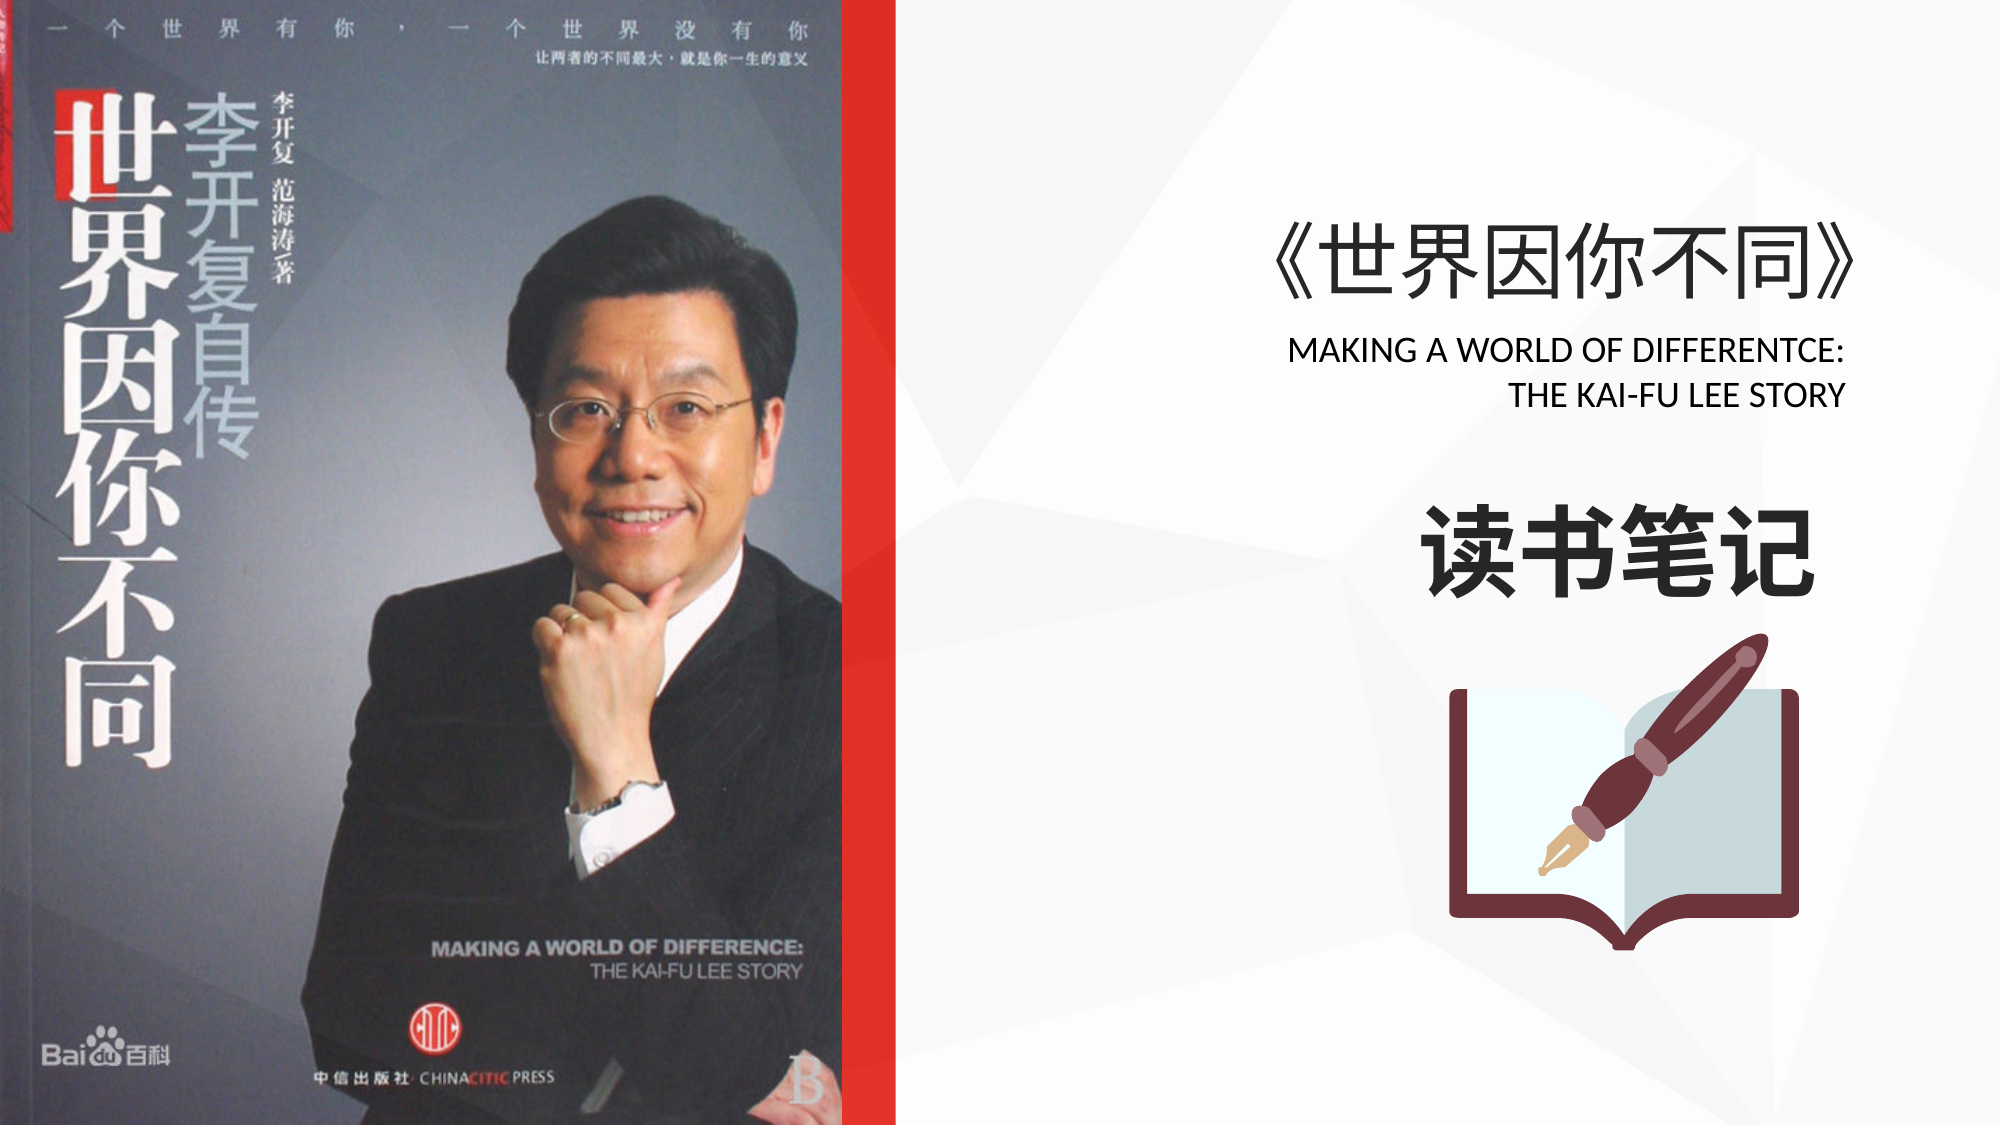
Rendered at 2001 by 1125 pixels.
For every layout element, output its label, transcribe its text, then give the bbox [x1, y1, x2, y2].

text_box [842, 0, 2000, 1125]
picture [0, 0, 842, 1125]
text_box 读书笔记 [971, 482, 1833, 617]
picture [1446, 632, 1803, 954]
text_box 《世界因你不同》 [947, 201, 1913, 317]
text_box MAKING A WORLD OF DIFFERENTCE: THE KAI-FU LEE STORY [999, 317, 1861, 423]
